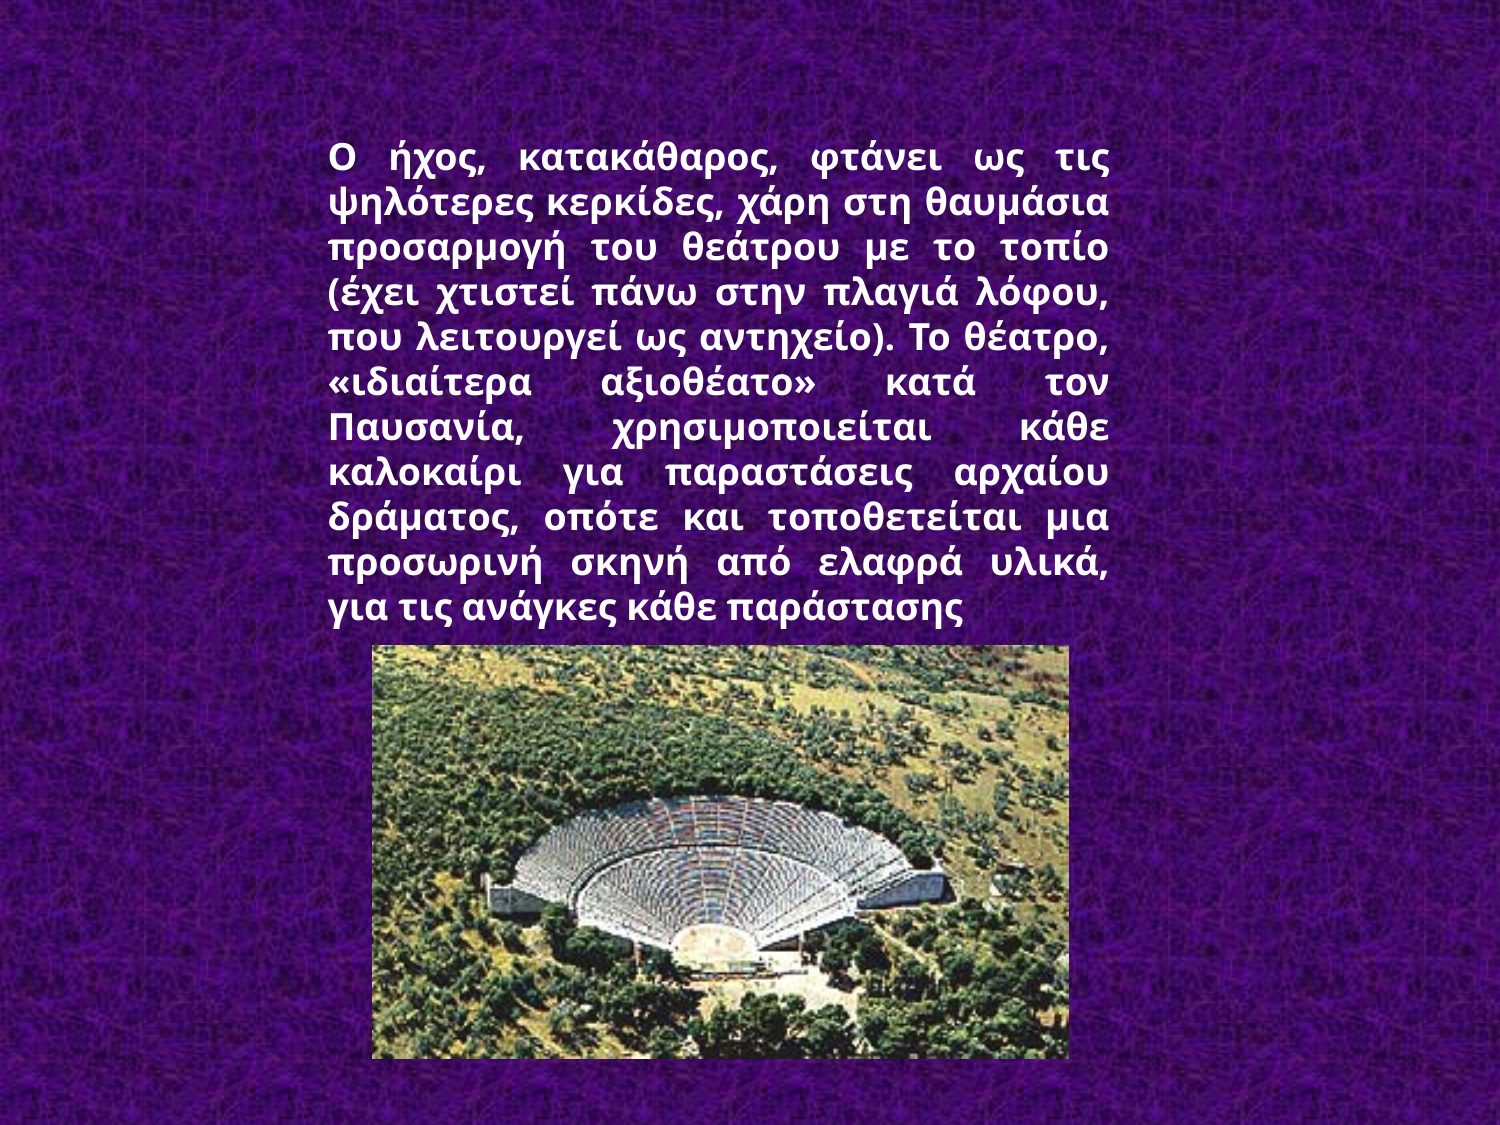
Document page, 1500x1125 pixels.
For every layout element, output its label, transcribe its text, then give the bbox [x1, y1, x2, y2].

picture [0, 0, 1500, 1125]
text_box Ο ήχος, κατακάθαρος, φτάνει ως τις ψηλότερες κερκίδες, χάρη στη θαυμάσια προσαρμογή του θεάτρου με το τοπίο (έχει χτιστεί πάνω στην πλαγιά λόφου, που λειτουργεί ως αντηχείο). Το θέατρο, «ιδιαίτερα αξιοθέατο» κατά τον Παυσανία, χρησιμοποιείται κάθε καλοκαίρι για παραστάσεις αρχαίου δράματος, οπότε και τοποθετείται μια προσωρινή σκηνή από ελαφρά υλικά, για τις ανάγκες κάθε παράστασης [312, 125, 1125, 636]
